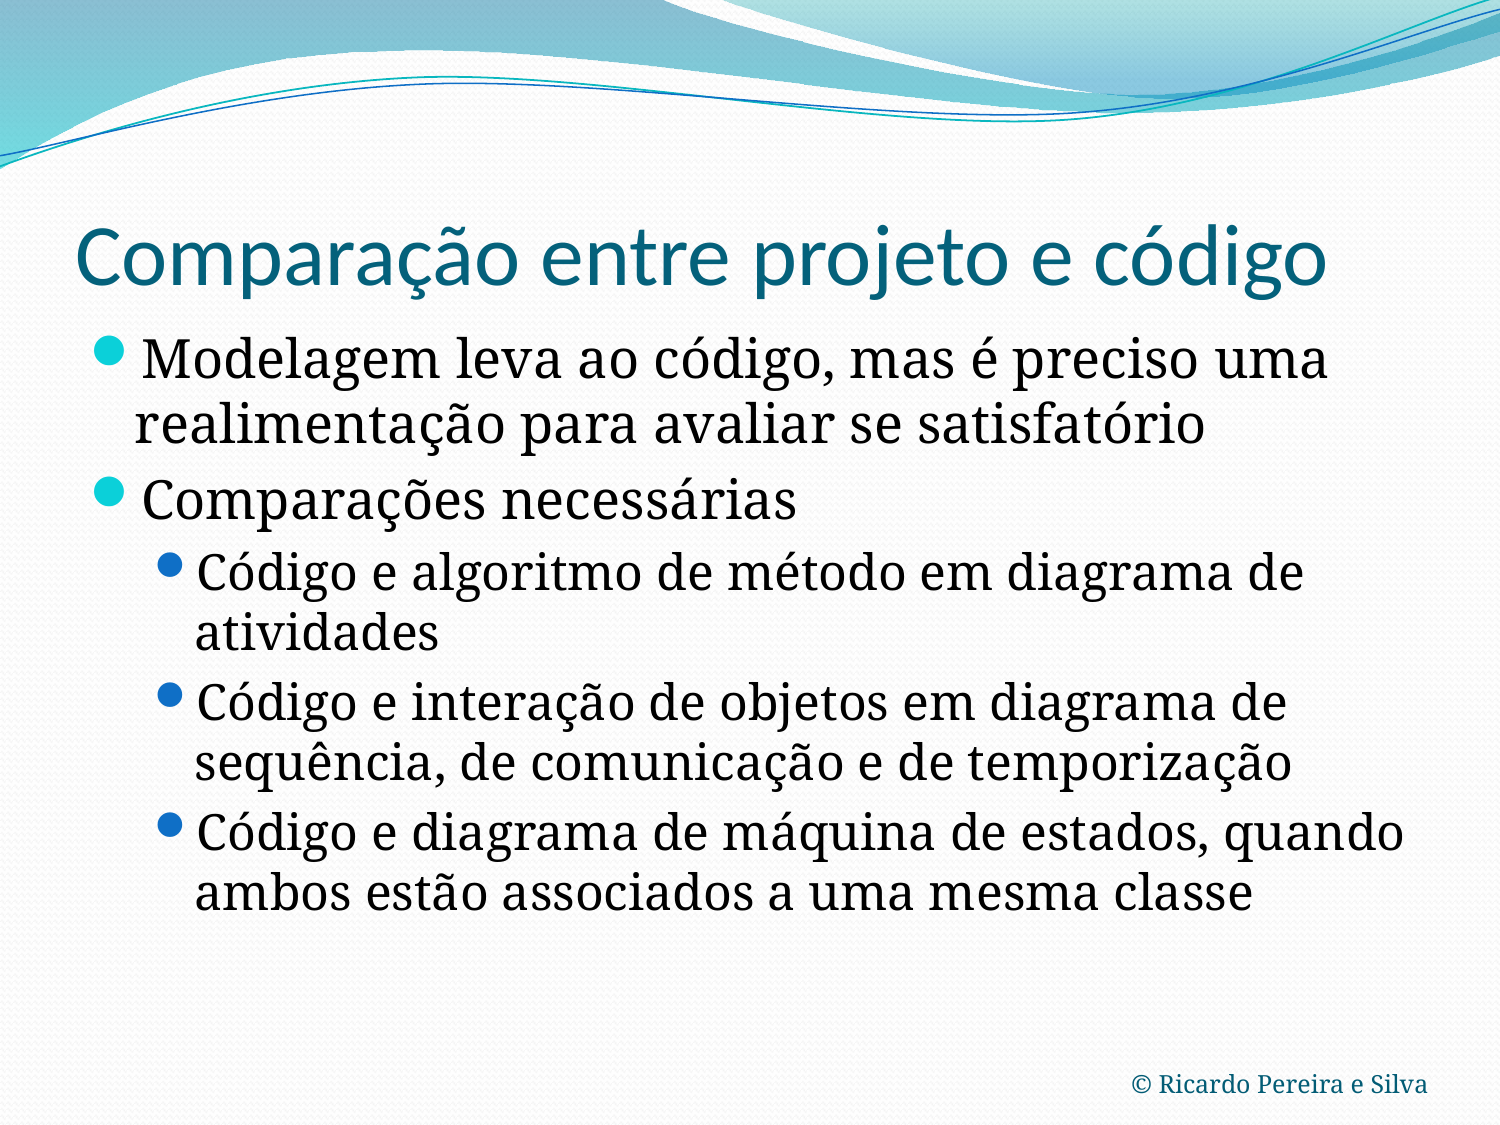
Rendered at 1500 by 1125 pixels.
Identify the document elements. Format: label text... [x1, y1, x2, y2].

title Comparação entre projeto e código [75, 115, 1425, 303]
list Modelagem leva ao código, mas é preciso uma realimentação para avaliar se satisfatório Comparações necessárias Código e algoritmo de método em diagrama de atividades Código e interação de objetos em diagrama de sequência, de comunicação e de temporização Código e diagrama de máquina de estados, quando ambos estão associados a uma mesma classe [75, 317, 1425, 1038]
footer © Ricardo Pereira e Silva [1101, 1042, 1429, 1103]
